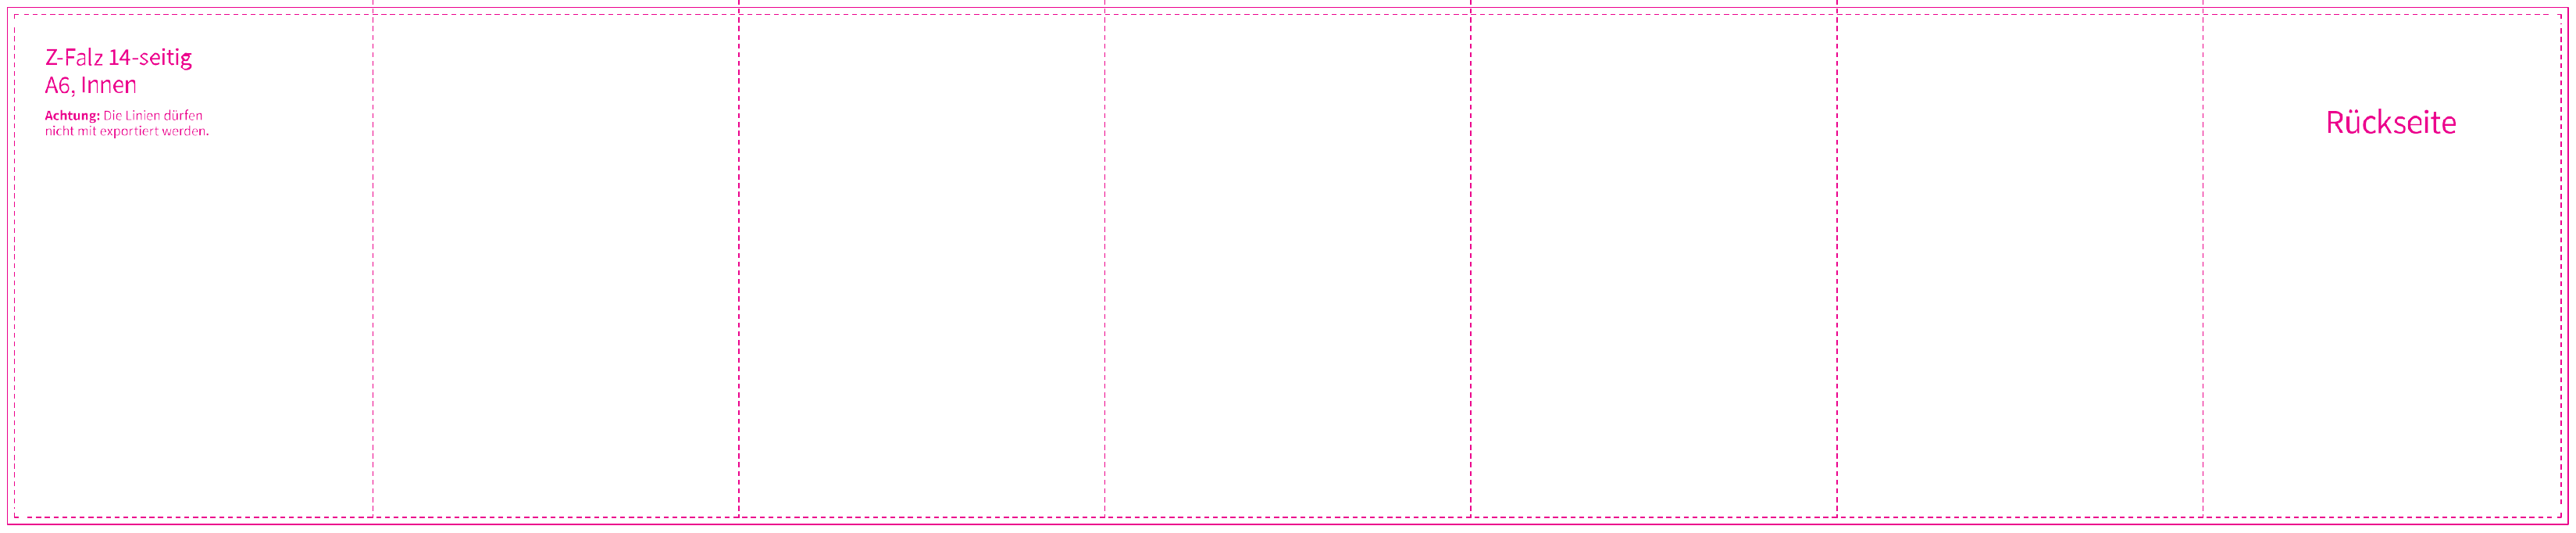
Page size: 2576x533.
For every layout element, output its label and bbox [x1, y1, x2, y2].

text_box [6, 0, 2570, 525]
